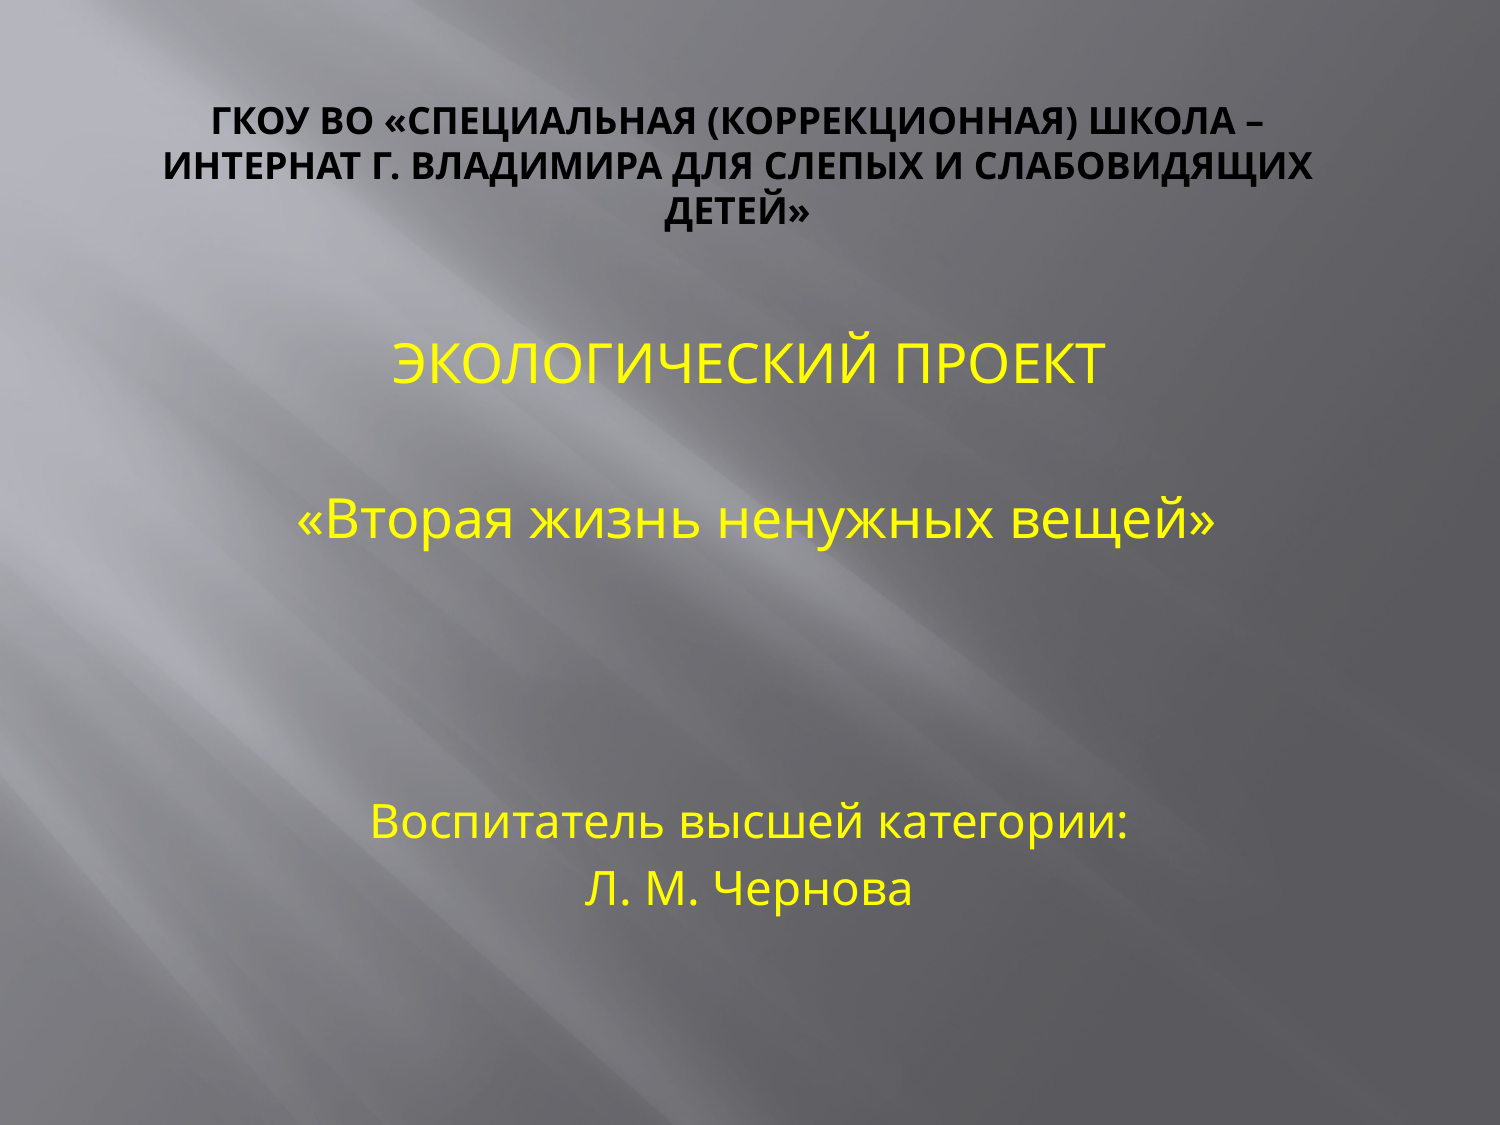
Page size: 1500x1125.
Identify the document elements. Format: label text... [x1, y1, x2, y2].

title ГКОУ ВО «Специальная (коррекционная) школа – интернат г. Владимира для слепых и слабовидящих детей» [100, 30, 1376, 232]
subtitle ЭКОЛОГИЧЕСКИЙ ПРОЕКТ «Вторая жизнь ненужных вещей» Воспитатель высшей категории: Л. М. Чернова [225, 243, 1275, 925]
